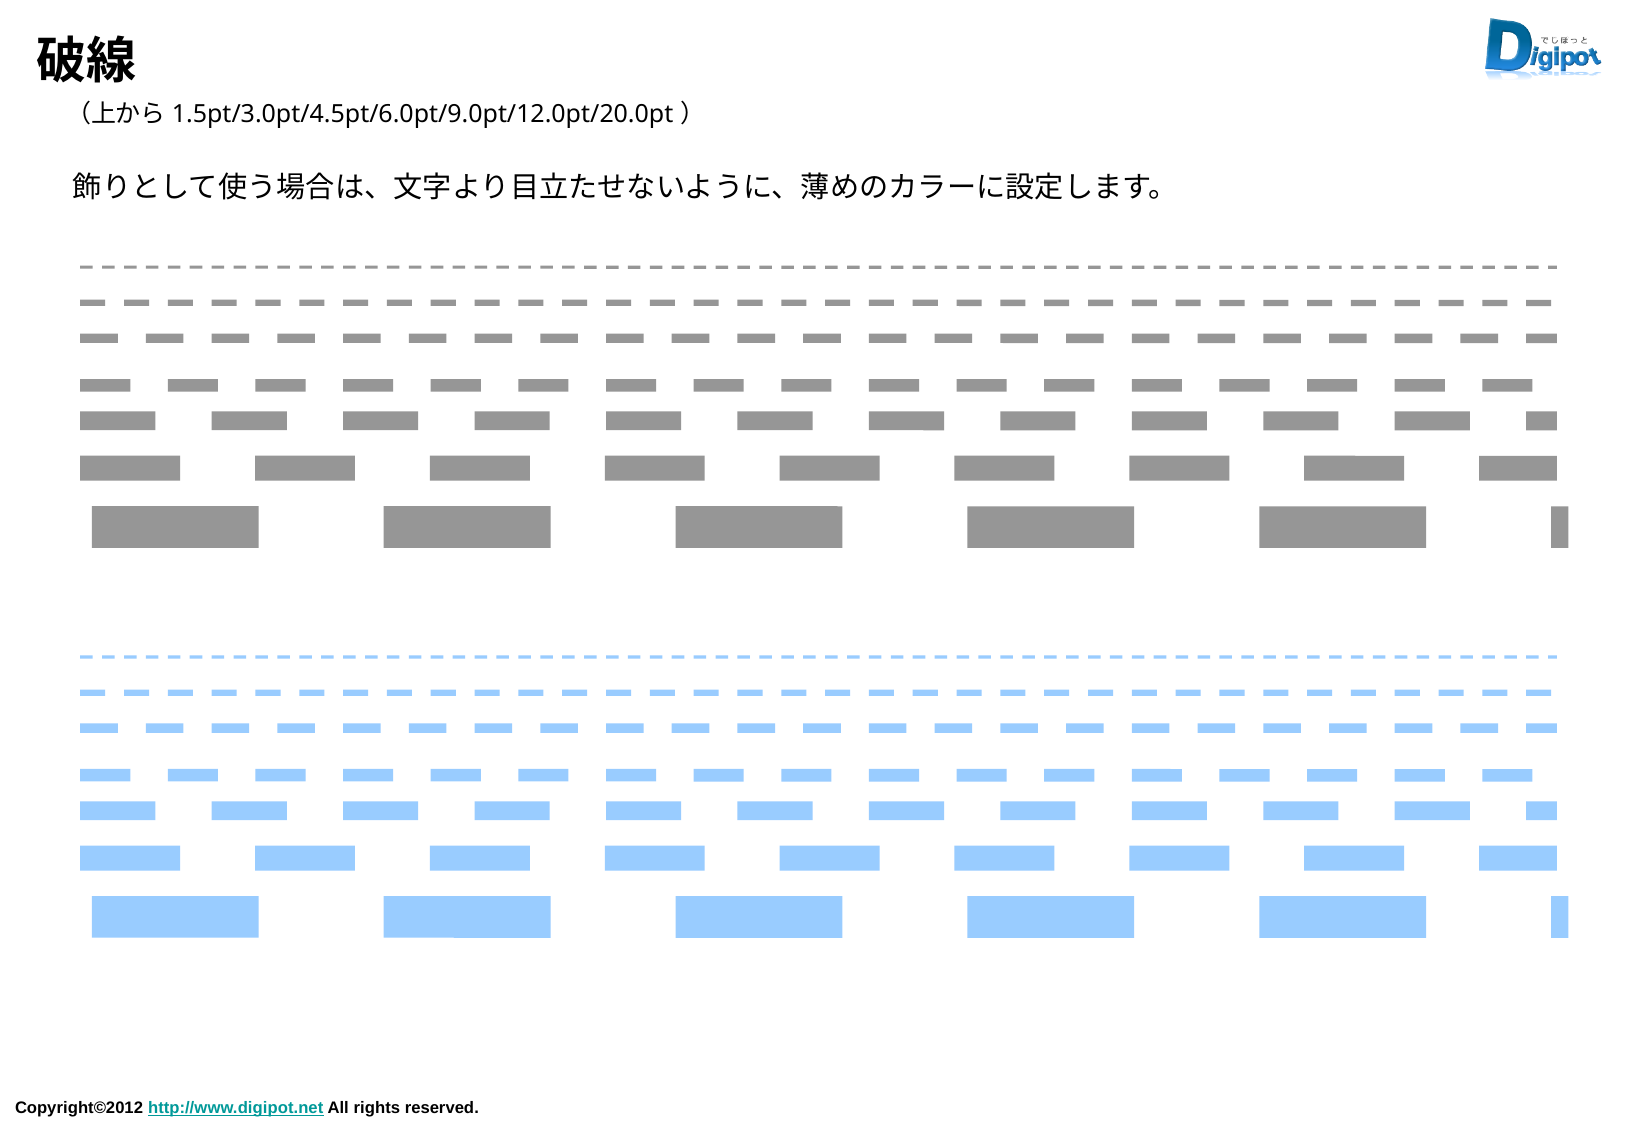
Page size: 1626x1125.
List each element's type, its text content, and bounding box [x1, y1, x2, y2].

text_box （上から1.5pt/3.0pt/4.5pt/6.0pt/9.0pt/12.0pt/20.0pt） [51, 90, 721, 135]
title 破線 [21, 19, 881, 98]
text_box 飾りとして使う場合は、文字より目立たせないように、薄めのカラーに設定します。 [58, 160, 1194, 211]
picture [1485, 18, 1602, 82]
